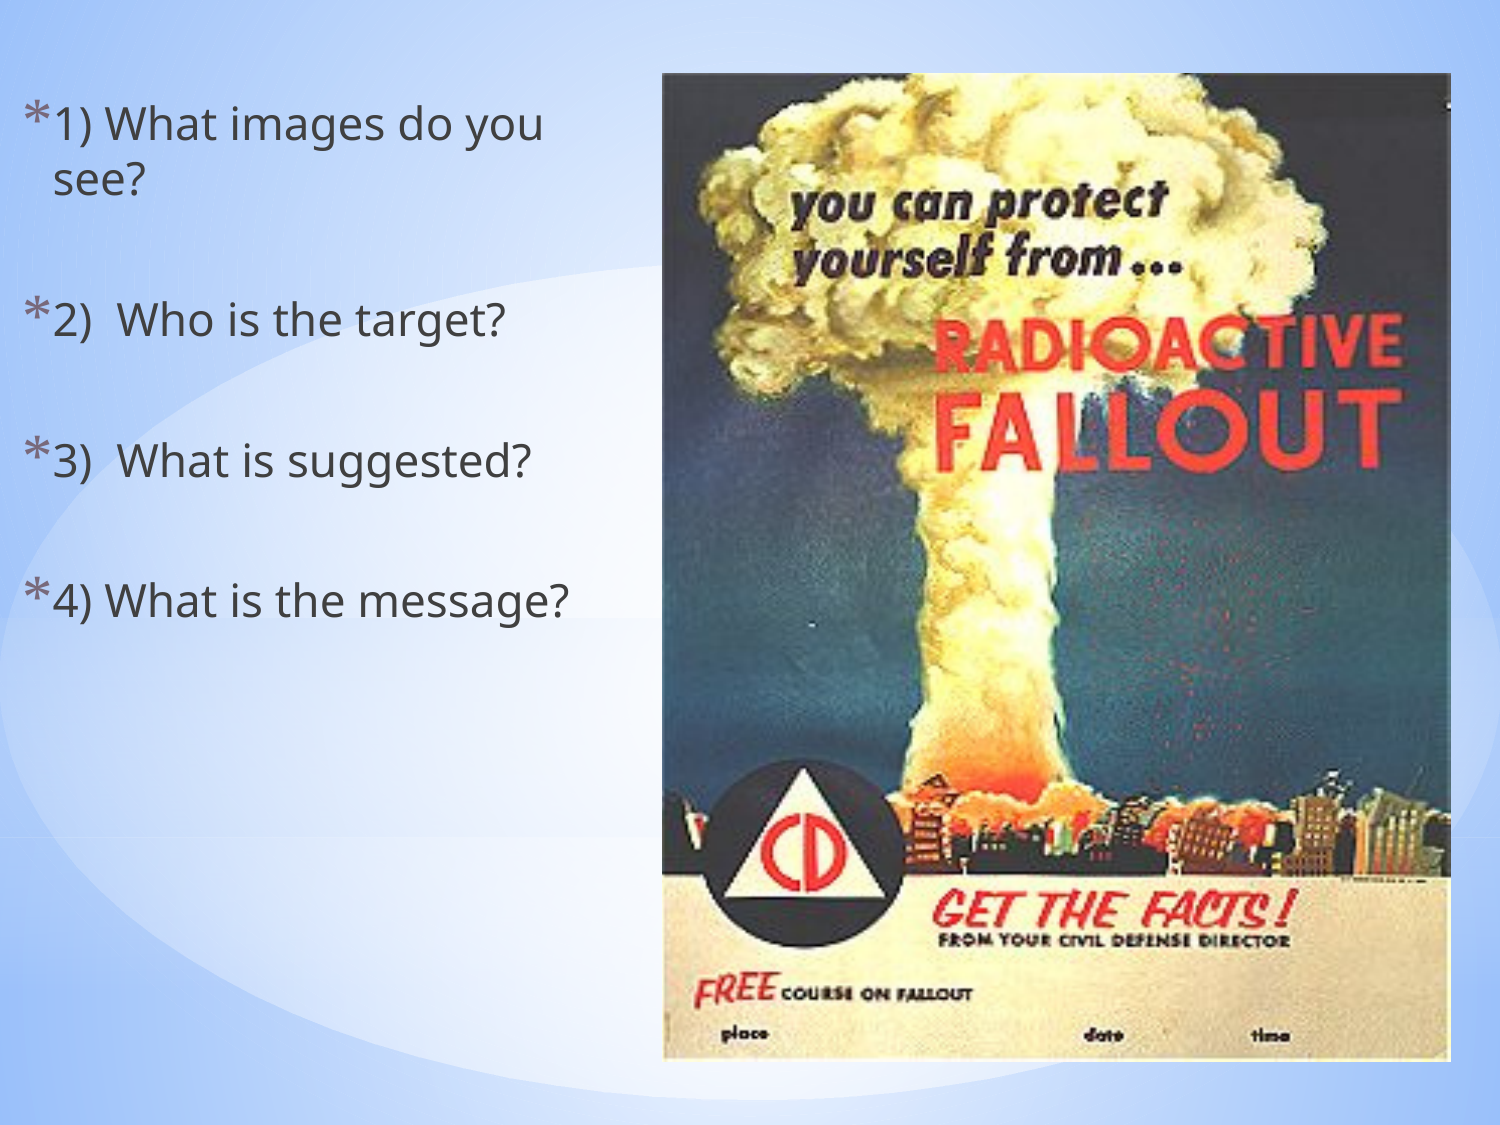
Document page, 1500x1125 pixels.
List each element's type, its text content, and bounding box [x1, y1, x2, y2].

picture [662, 73, 1452, 1062]
list 1) What images do you see? 2) Who is the target? 3) What is suggested? 4) What is the message? [0, 87, 588, 813]
